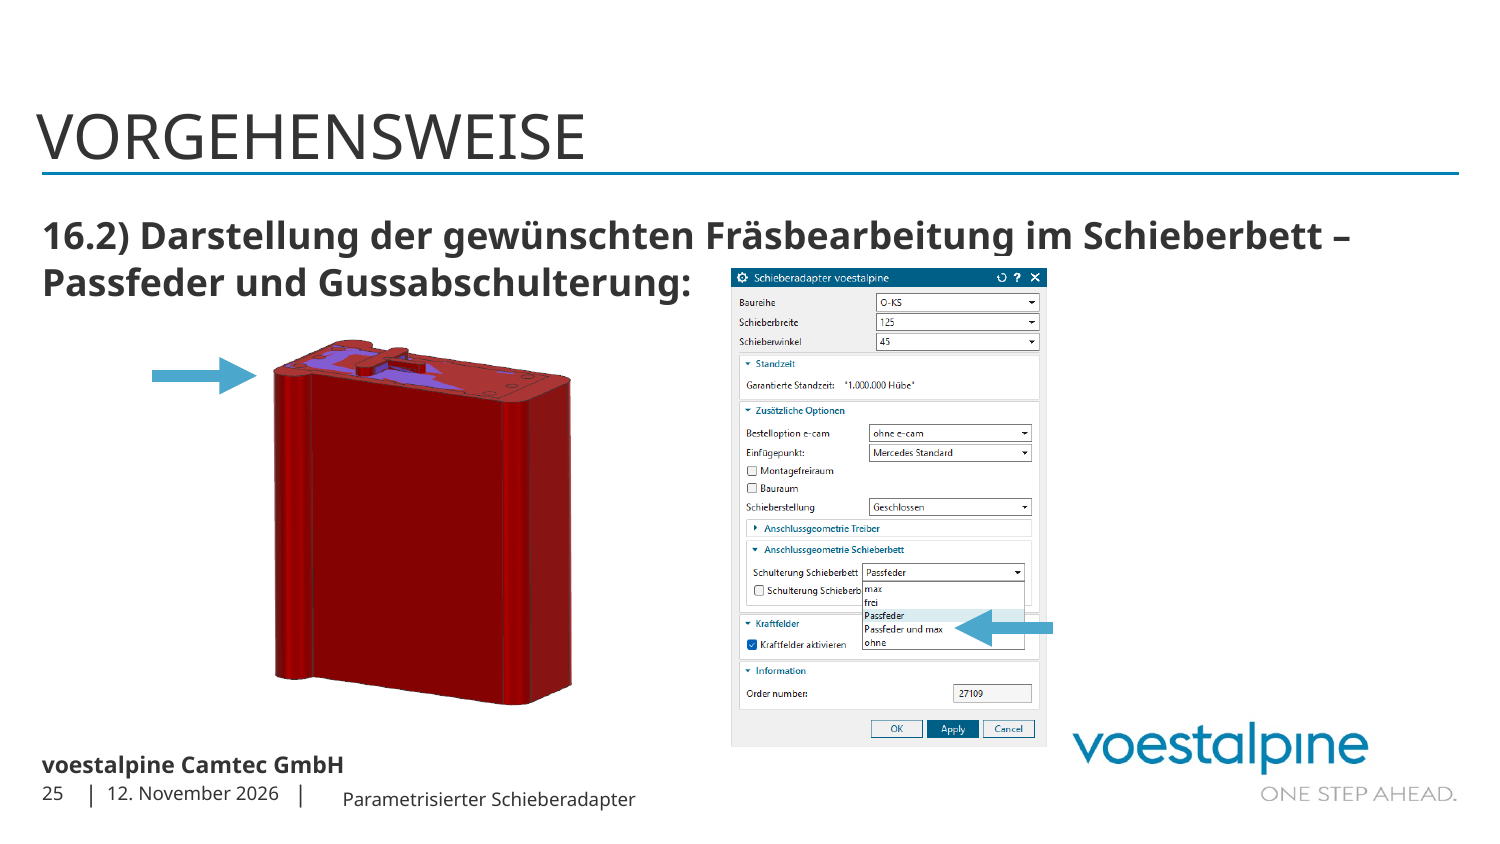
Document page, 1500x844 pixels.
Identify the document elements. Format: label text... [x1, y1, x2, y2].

picture [699, 255, 1500, 844]
slide_number 11. März 2025 [89, 772, 297, 818]
list 16.2) Darstellung der gewünschten Fräsbearbeitung im Schieberbett – Passfeder und Gussabschulterung: [41, 209, 1459, 709]
footer Parametrisierter Schieberadapter [327, 776, 1012, 821]
picture [256, 328, 611, 727]
title VORGEHENSWEISE [36, 25, 1454, 172]
slide_number 25 [41, 772, 89, 818]
